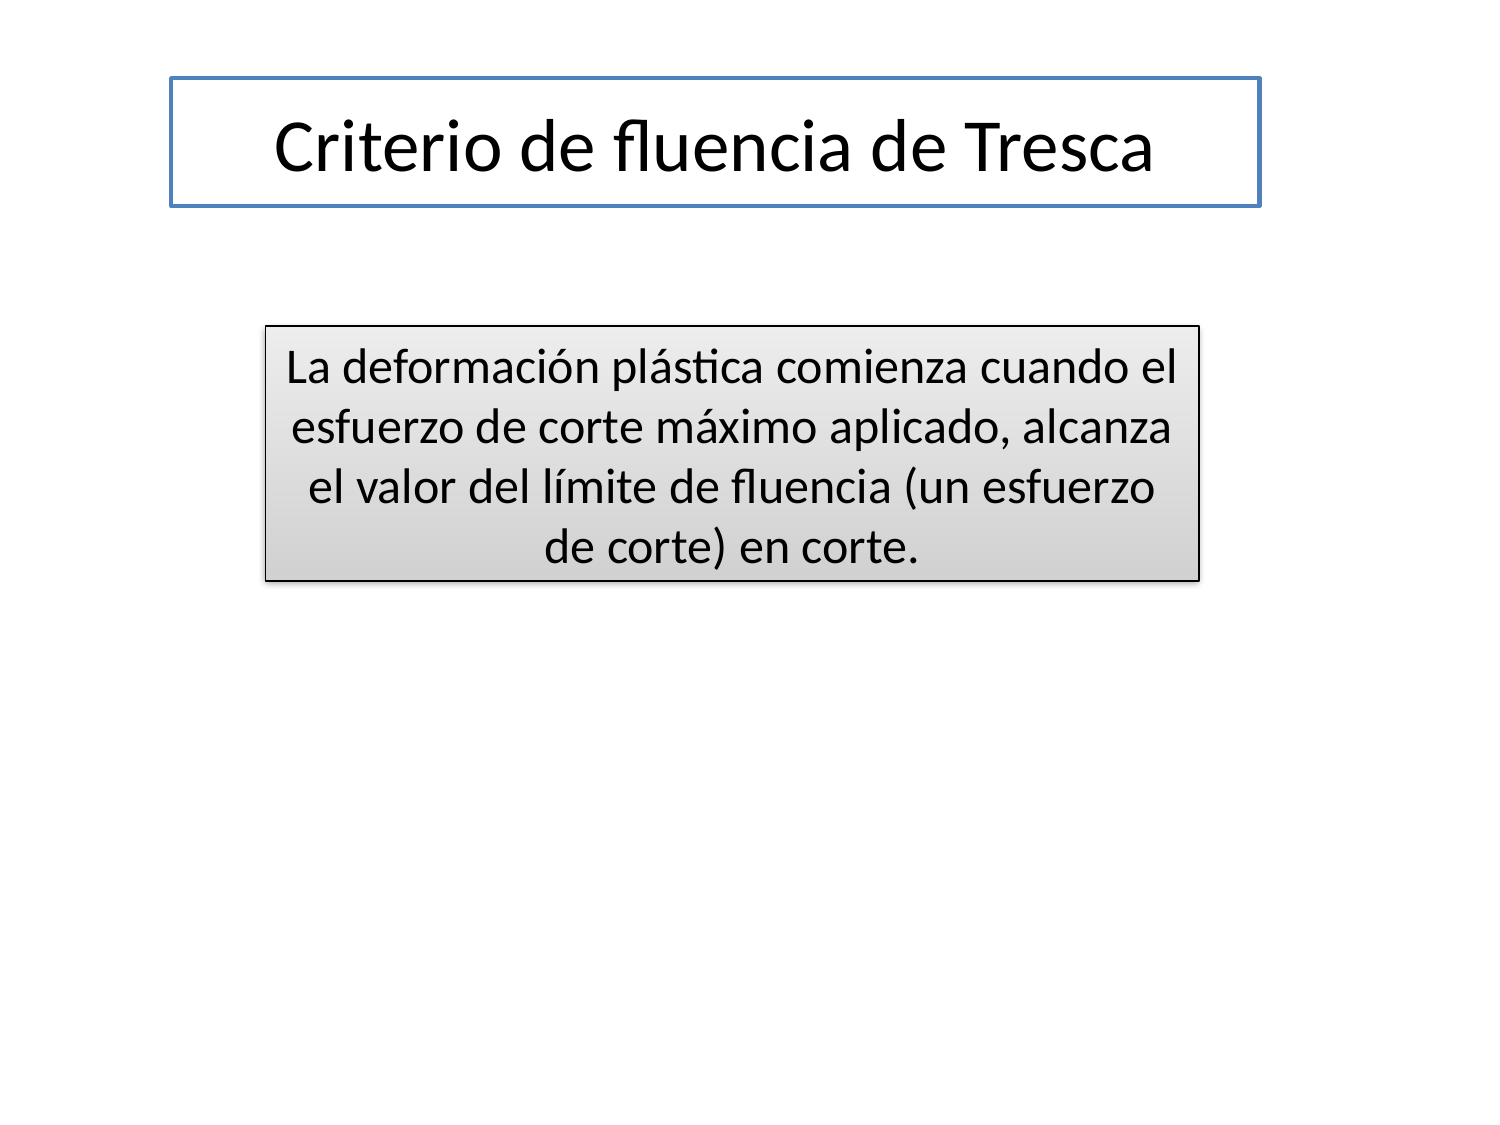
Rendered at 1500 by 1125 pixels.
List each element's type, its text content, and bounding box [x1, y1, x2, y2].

text_box La deformación plástica comienza cuando el esfuerzo de corte máximo aplicado, alcanza el valor del límite de fluencia (un esfuerzo de corte) en corte. [265, 325, 1200, 582]
title Criterio de fluencia de Tresca [169, 76, 1262, 208]
